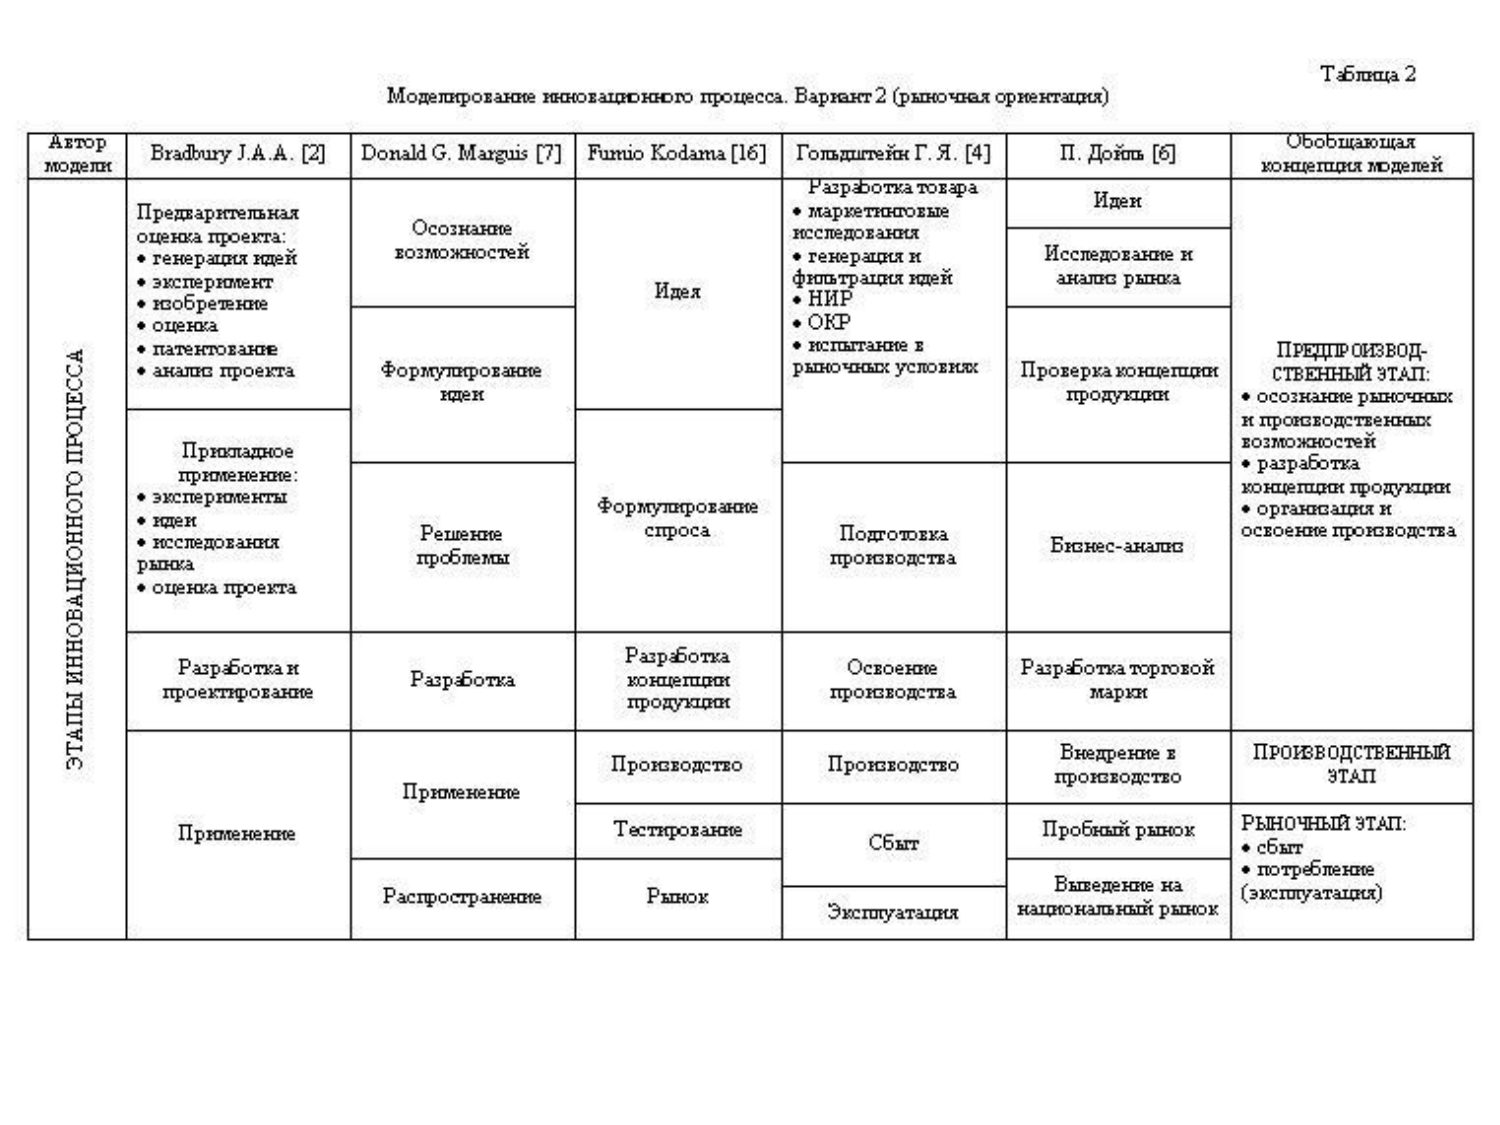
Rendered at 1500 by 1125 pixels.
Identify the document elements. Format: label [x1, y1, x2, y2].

picture [0, 58, 1500, 949]
